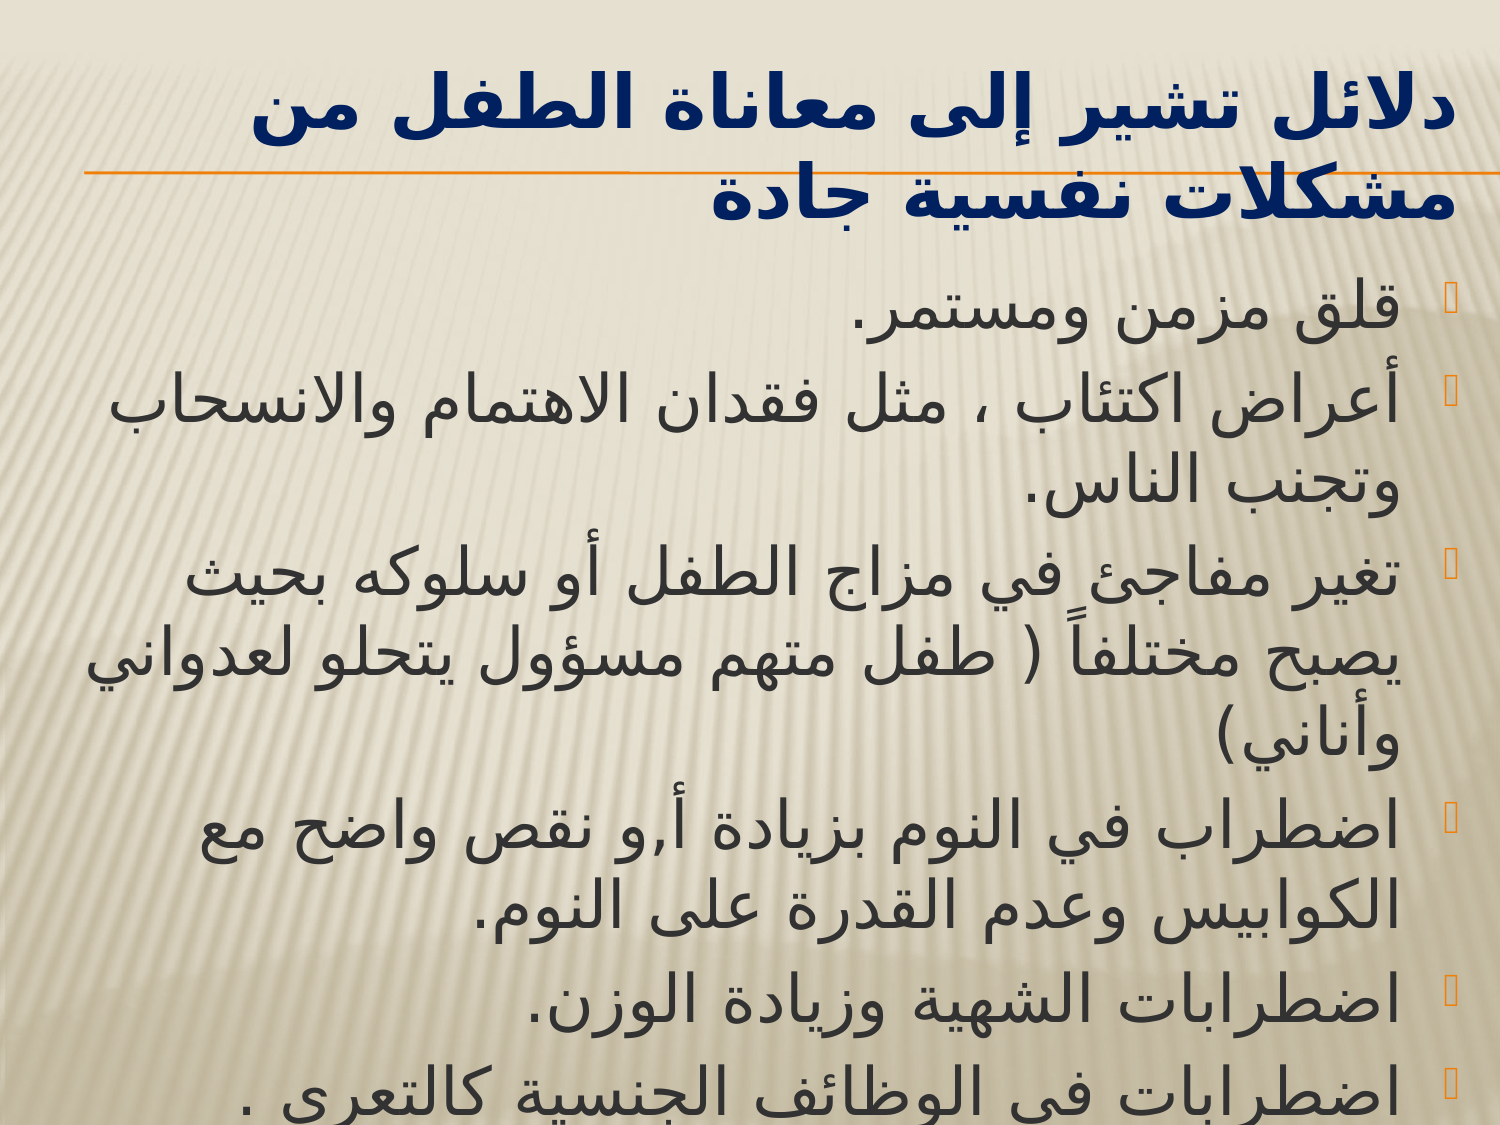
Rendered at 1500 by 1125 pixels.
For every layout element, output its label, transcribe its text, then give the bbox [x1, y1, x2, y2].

title دلائل تشير إلى معاناة الطفل من مشكلات نفسية جادة [50, 75, 1475, 213]
list قلق مزمن ومستمر. أعراض اكتئاب ، مثل فقدان الاهتمام والانسحاب وتجنب الناس. تغير مفاجئ في مزاج الطفل أو سلوكه بحيث يصبح مختلفاً ( طفل متهم مسؤول يتحلو لعدواني وأناني) اضطراب في النوم بزيادة أ,و نقص واضح مع الكوابيس وعدم القدرة على النوم. اضطرابات الشهية وزيادة الوزن. اضطرابات في الوظائف الجنسية كالتعري . [50, 254, 1475, 998]
